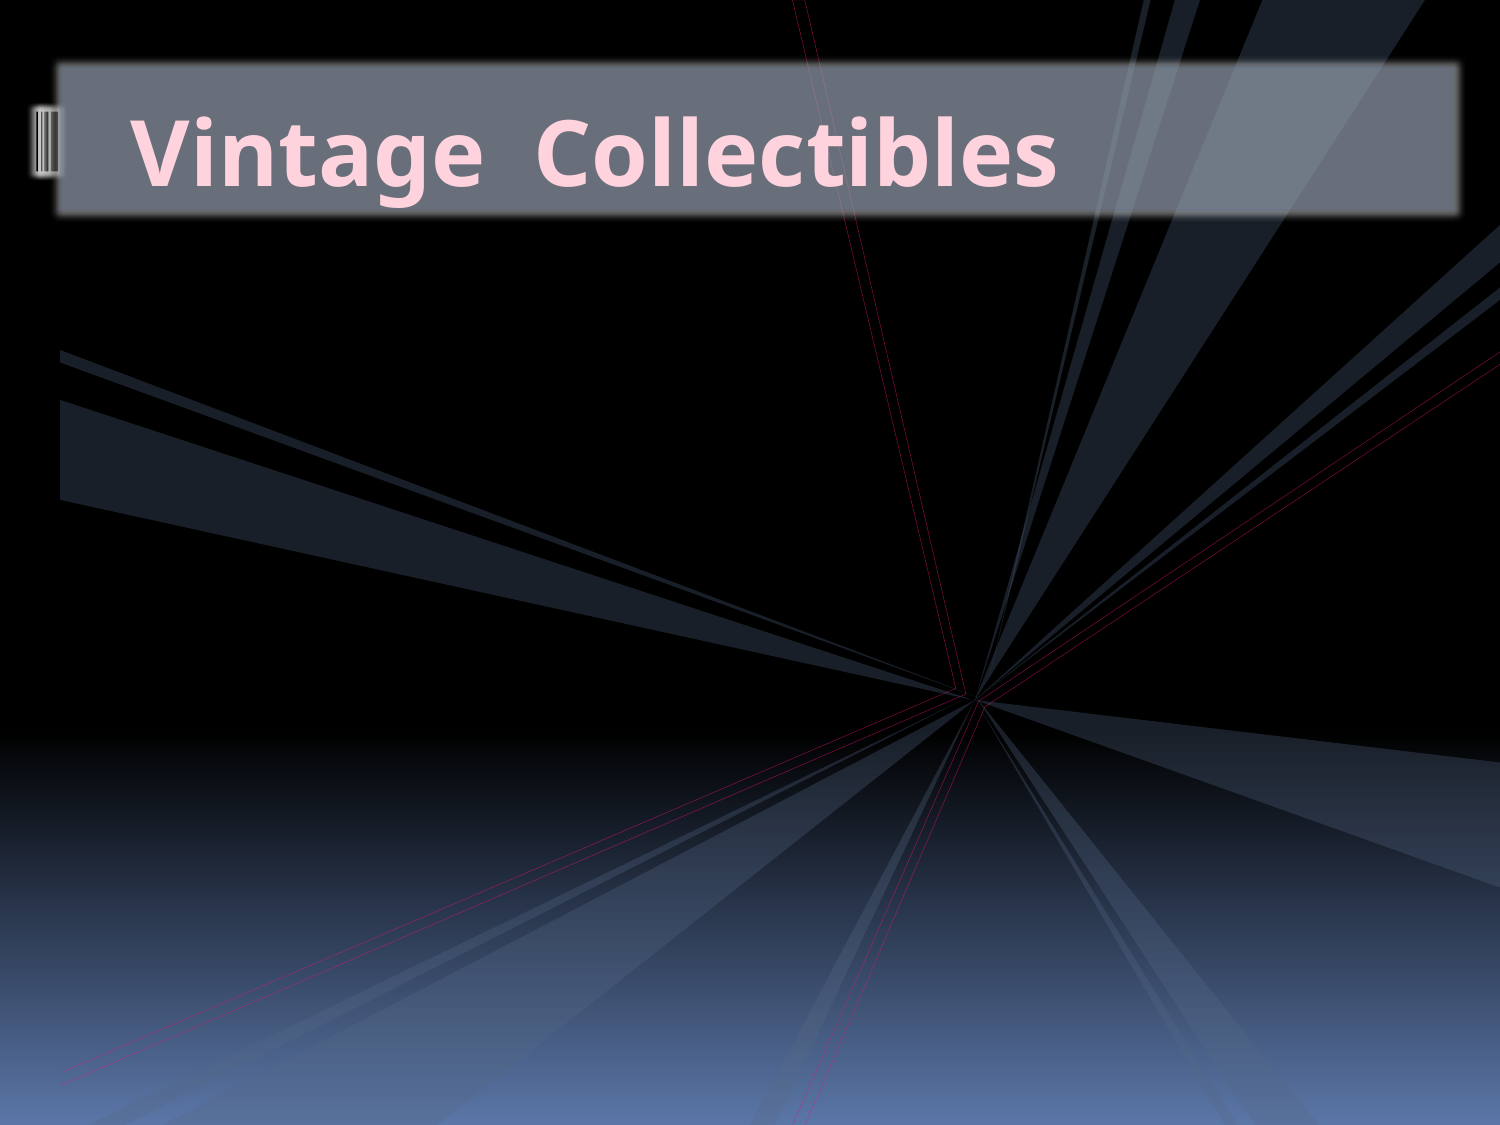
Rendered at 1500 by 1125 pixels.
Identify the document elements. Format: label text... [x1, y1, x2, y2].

title Vintage Collectibles [115, 83, 1454, 212]
